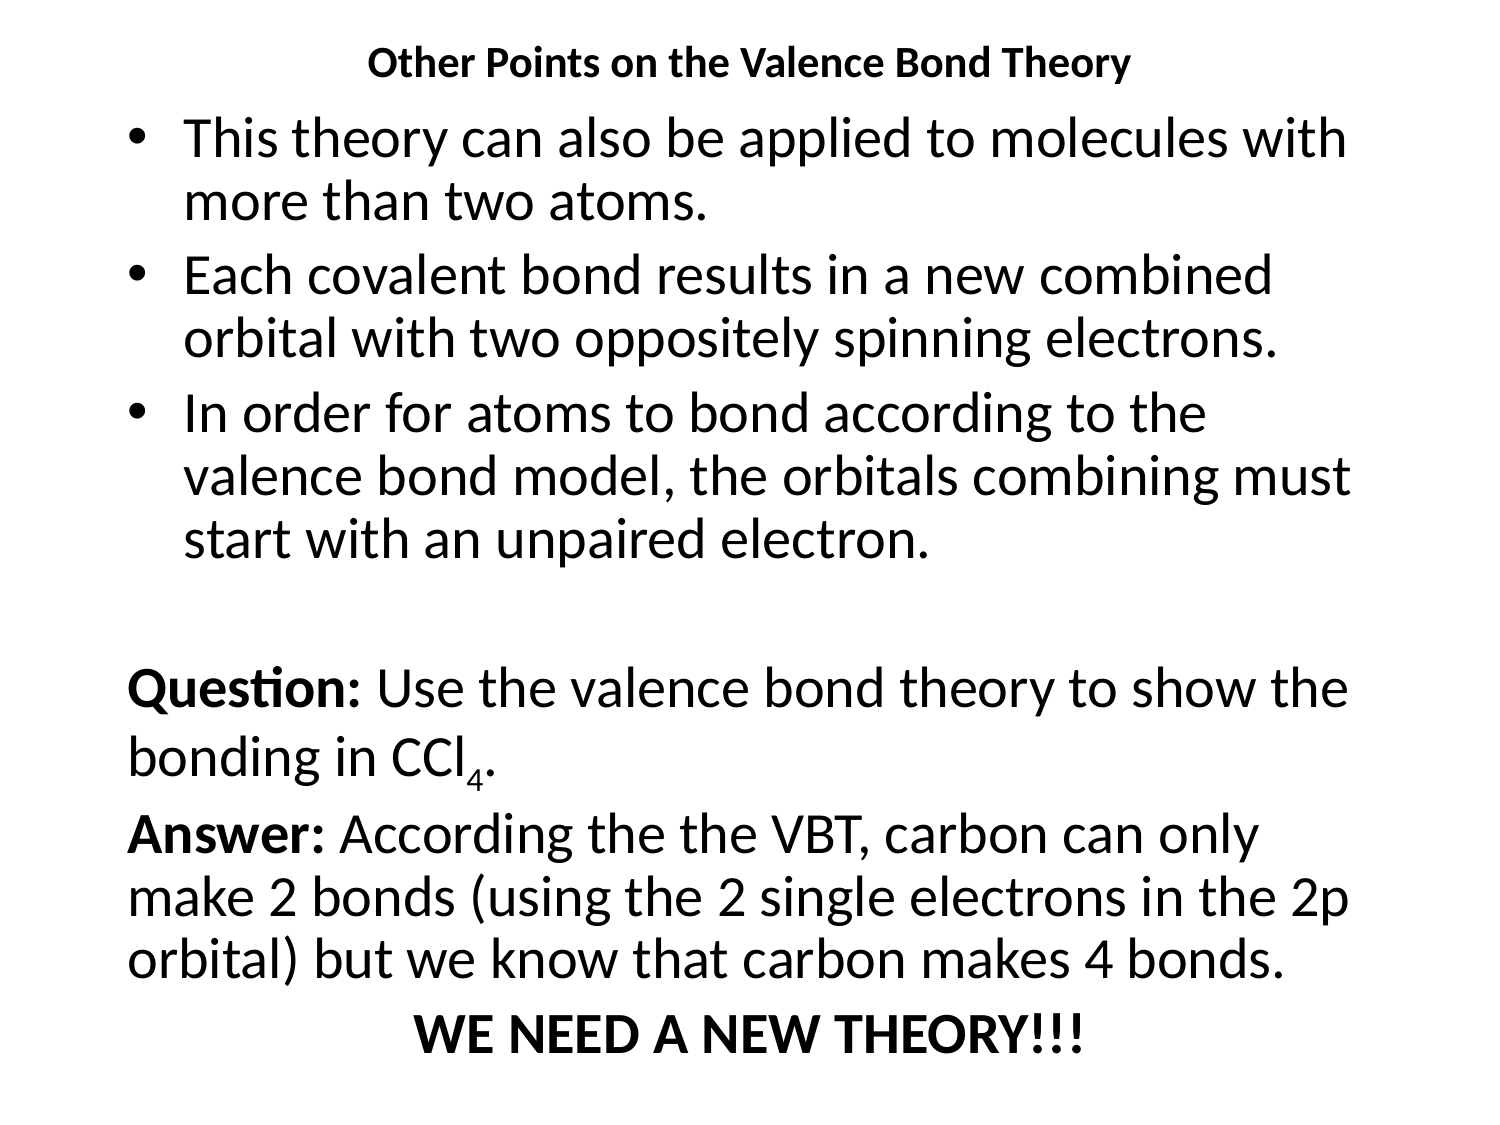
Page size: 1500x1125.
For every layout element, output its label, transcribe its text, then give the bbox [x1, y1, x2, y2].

title Other Points on the Valence Bond Theory [112, 24, 1388, 94]
list This theory can also be applied to molecules with more than two atoms. Each covalent bond results in a new combined orbital with two oppositely spinning electrons. In order for atoms to bond according to the valence bond model, the orbitals combining must start with an unpaired electron. Question: Use the valence bond theory to show the bonding in CCl4. Answer: According the the VBT, carbon can only make 2 bonds (using the 2 single electrons in the 2p orbital) but we know that carbon makes 4 bonds. WE NEED A NEW THEORY!!! [112, 99, 1388, 1088]
